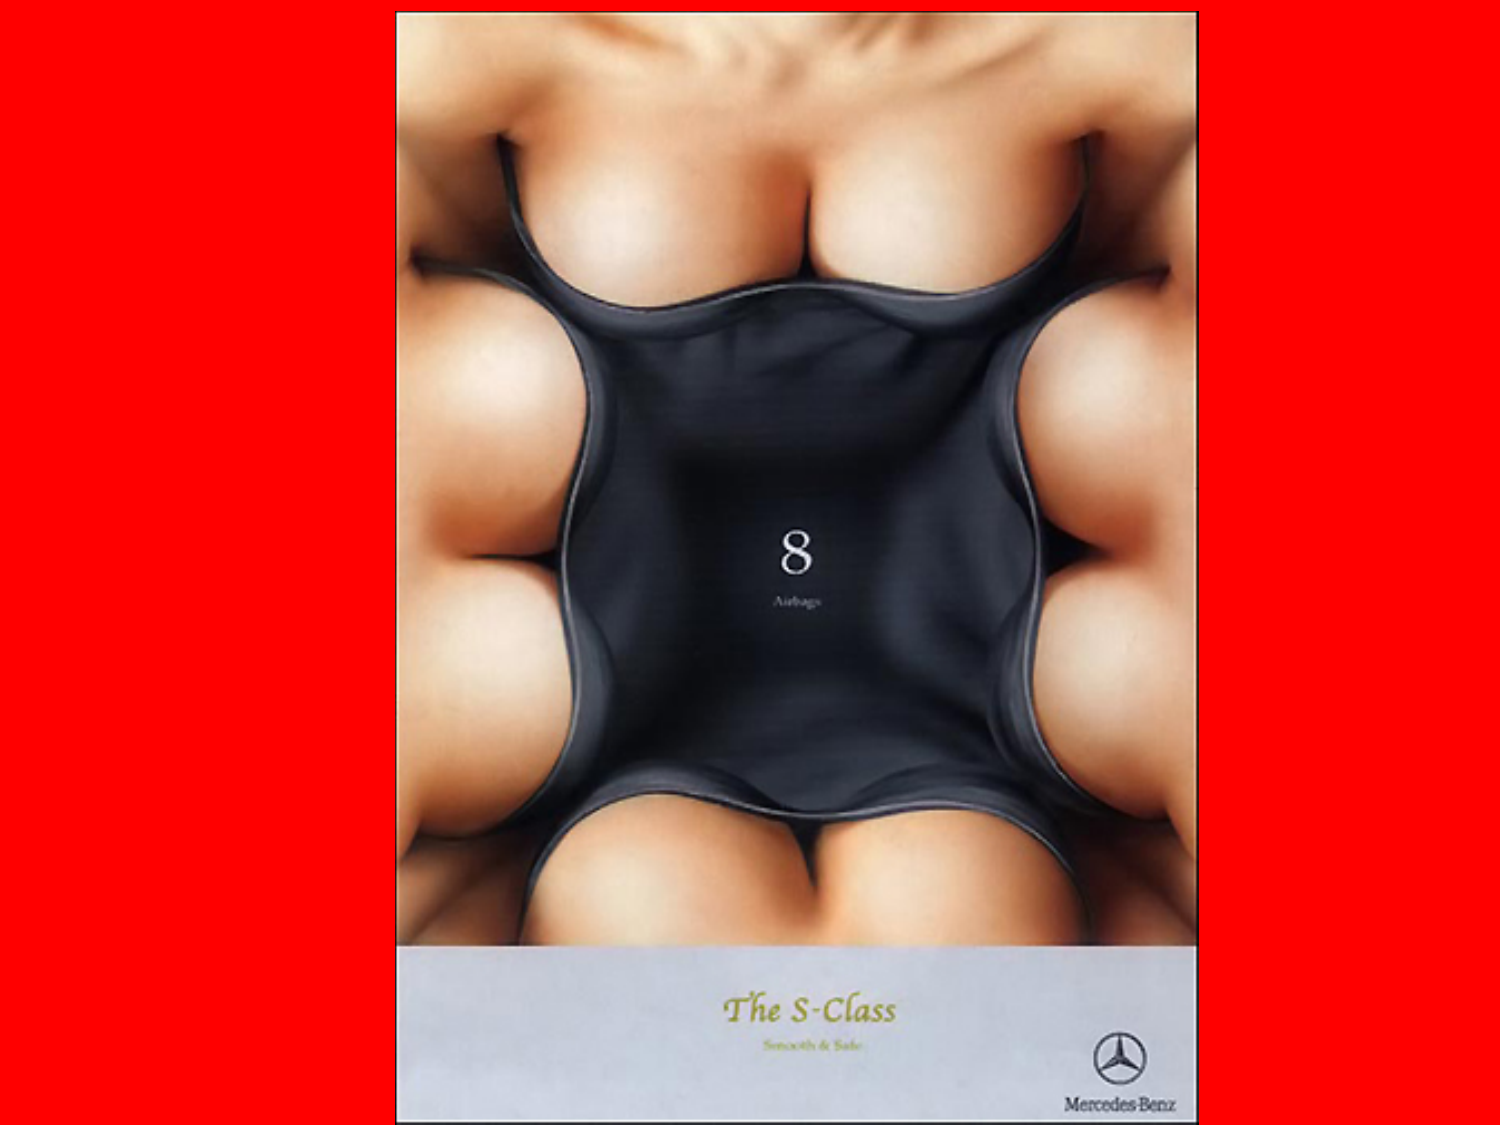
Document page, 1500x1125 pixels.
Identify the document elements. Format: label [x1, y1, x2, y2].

list [395, 11, 1200, 1125]
